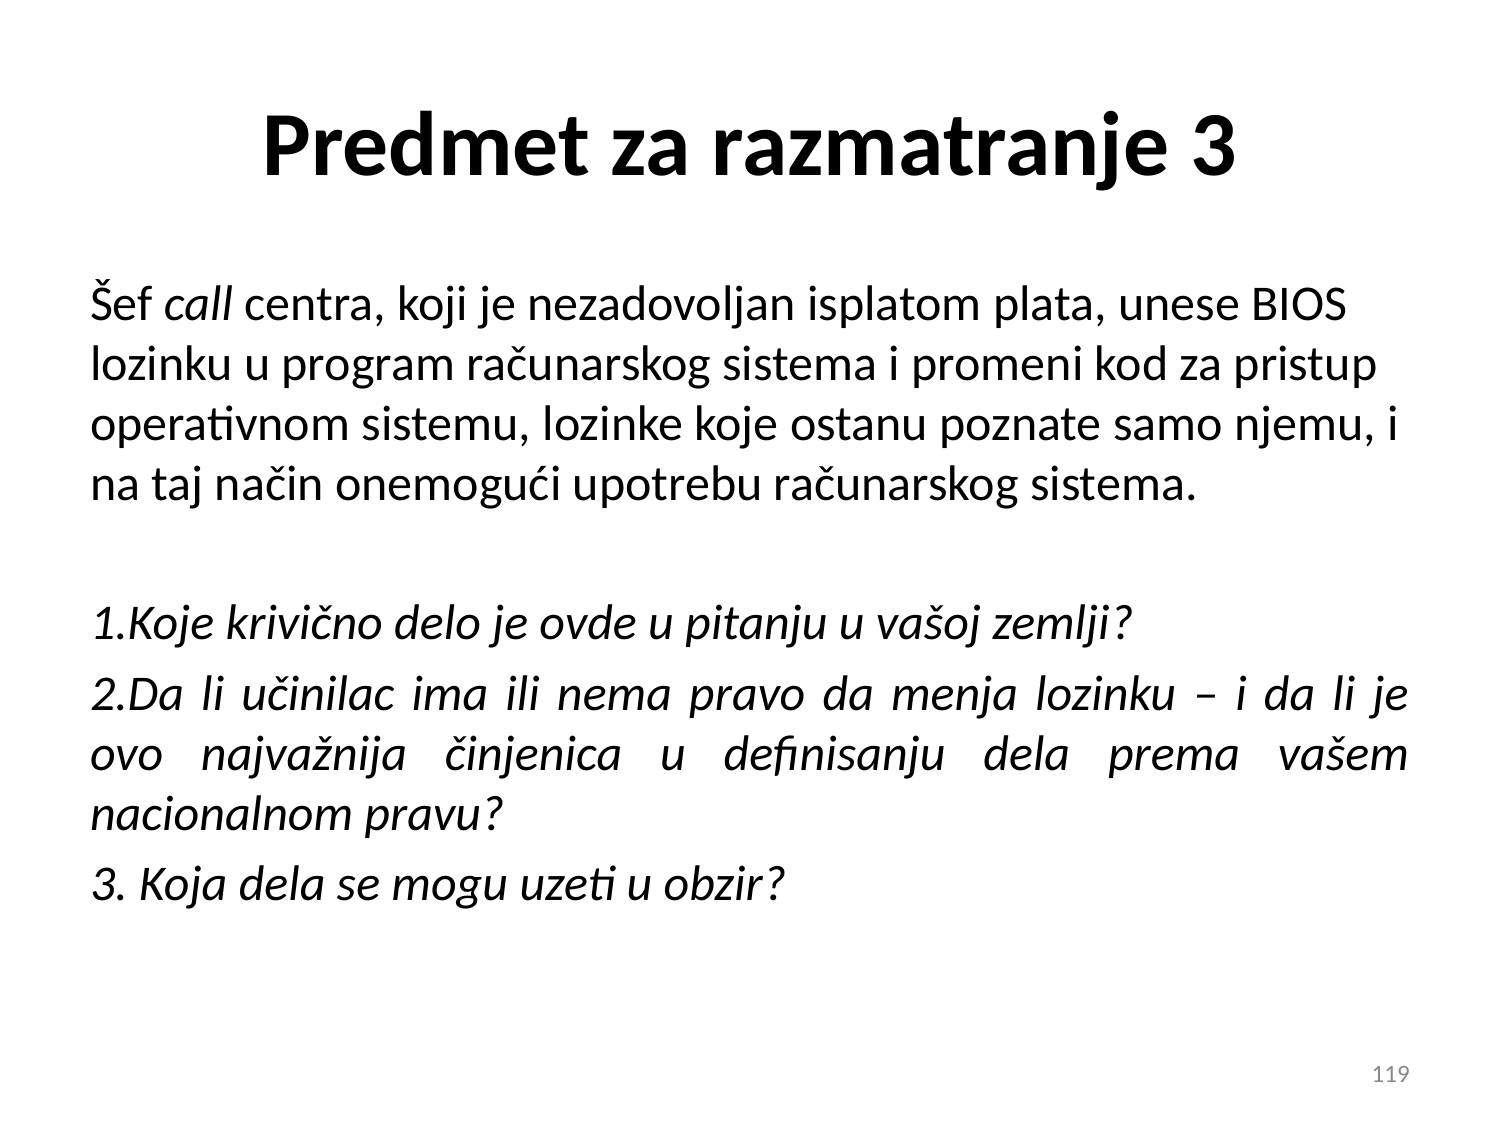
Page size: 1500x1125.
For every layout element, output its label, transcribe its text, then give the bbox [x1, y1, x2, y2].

slide_number 119 [1074, 1042, 1425, 1103]
title Predmet za razmatranje 3 [74, 44, 1426, 233]
list Šef call centra, koji je nezadovoljan isplatom plata, unese BIOS lozinku u program računarskog sistema i promeni kod za pristup operativnom sistemu, lozinke koje ostanu poznate samo njemu, i na taj način onemogući upotrebu računarskog sistema. Koje krivično delo je ovde u pitanju u vašoj zemlji? Da li učinilac ima ili nema pravo da menja lozinku – i da li je ovo najvažnija činjenica u definisanju dela prema vašem nacionalnom pravu? 3. Koja dela se mogu uzeti u obzir? [74, 262, 1426, 1006]
